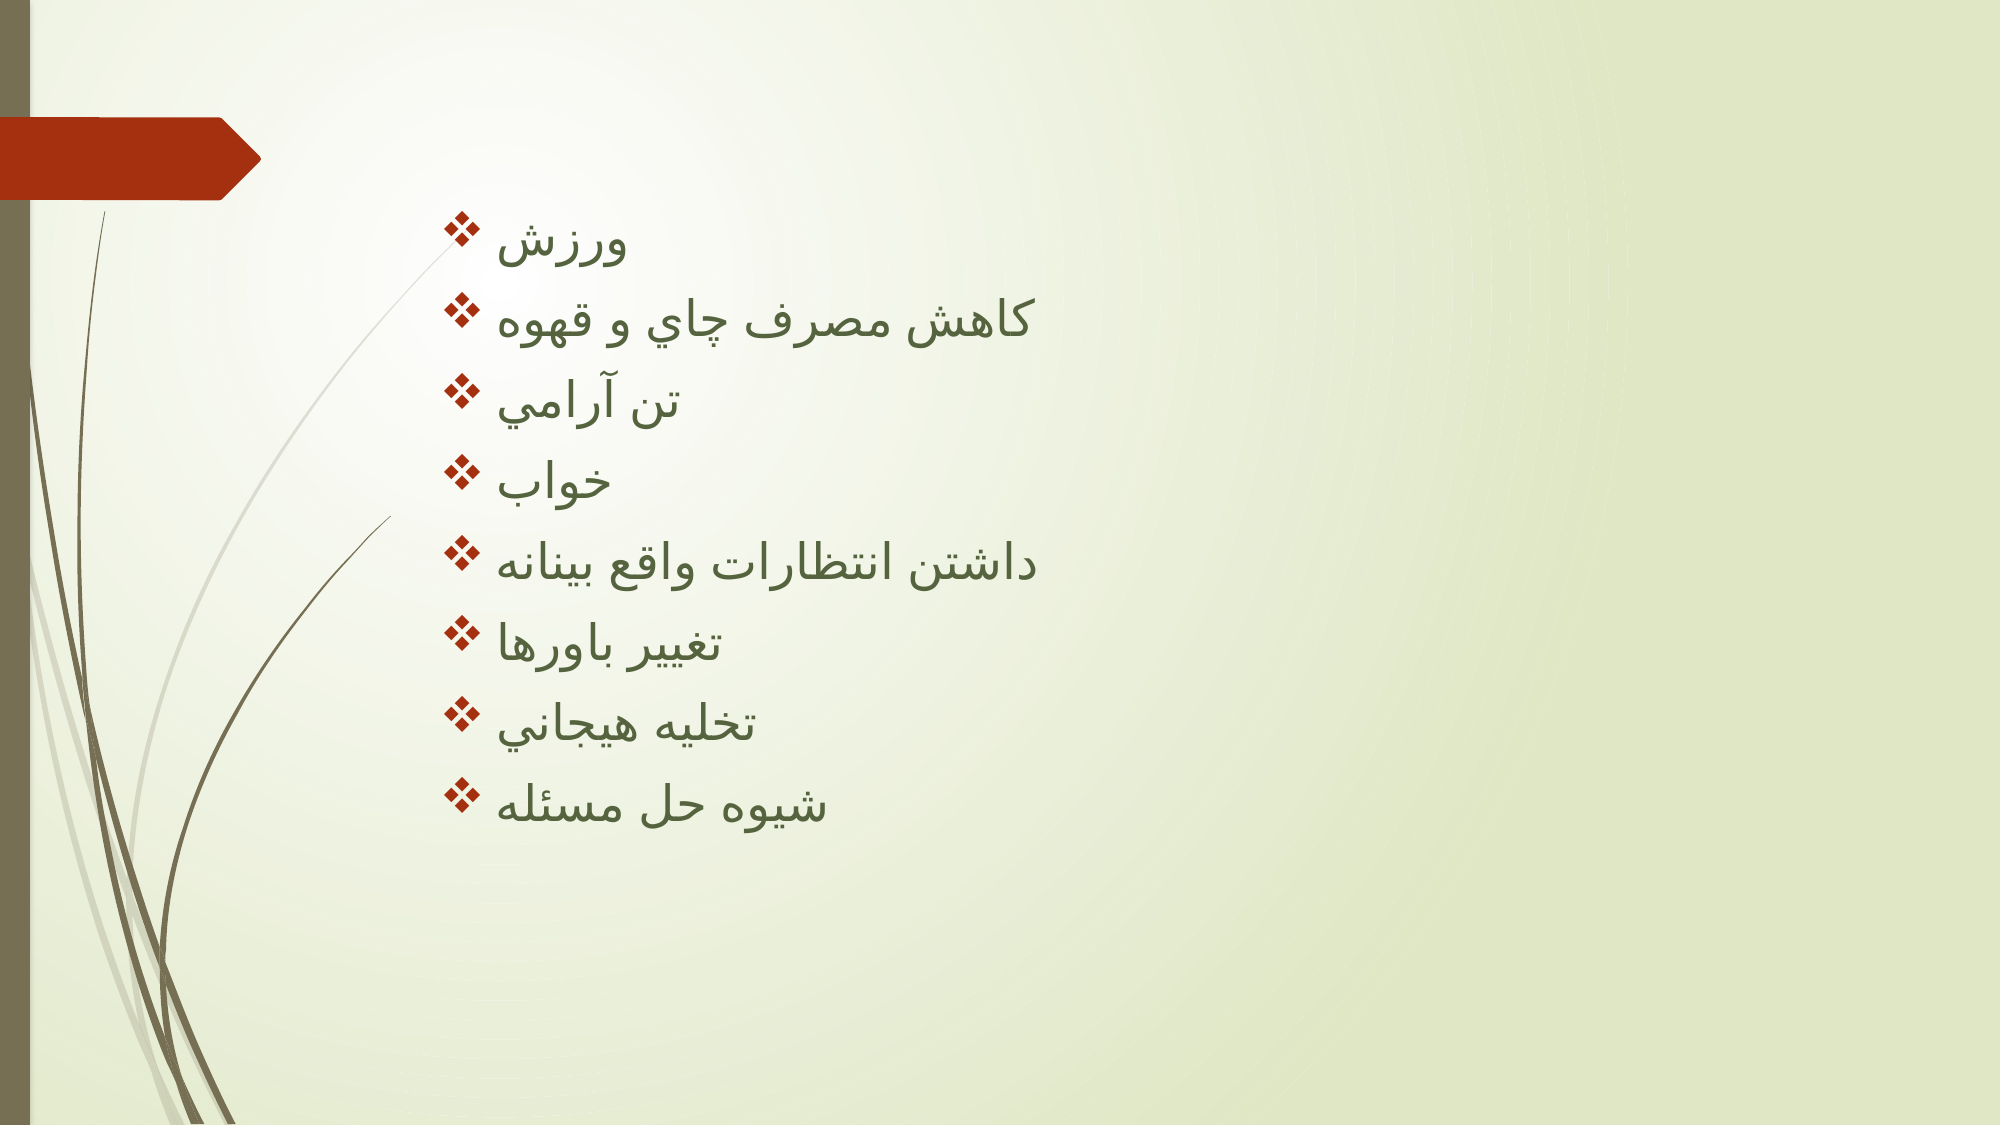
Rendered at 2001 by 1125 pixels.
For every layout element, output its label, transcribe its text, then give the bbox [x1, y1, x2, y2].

list ورزش كاهش مصرف چاي و قهوه تن آرامي خواب داشتن انتظارات واقع بينانه تغيير باورها تخليه هيجاني شيوه حل مسئله [424, 198, 1888, 970]
